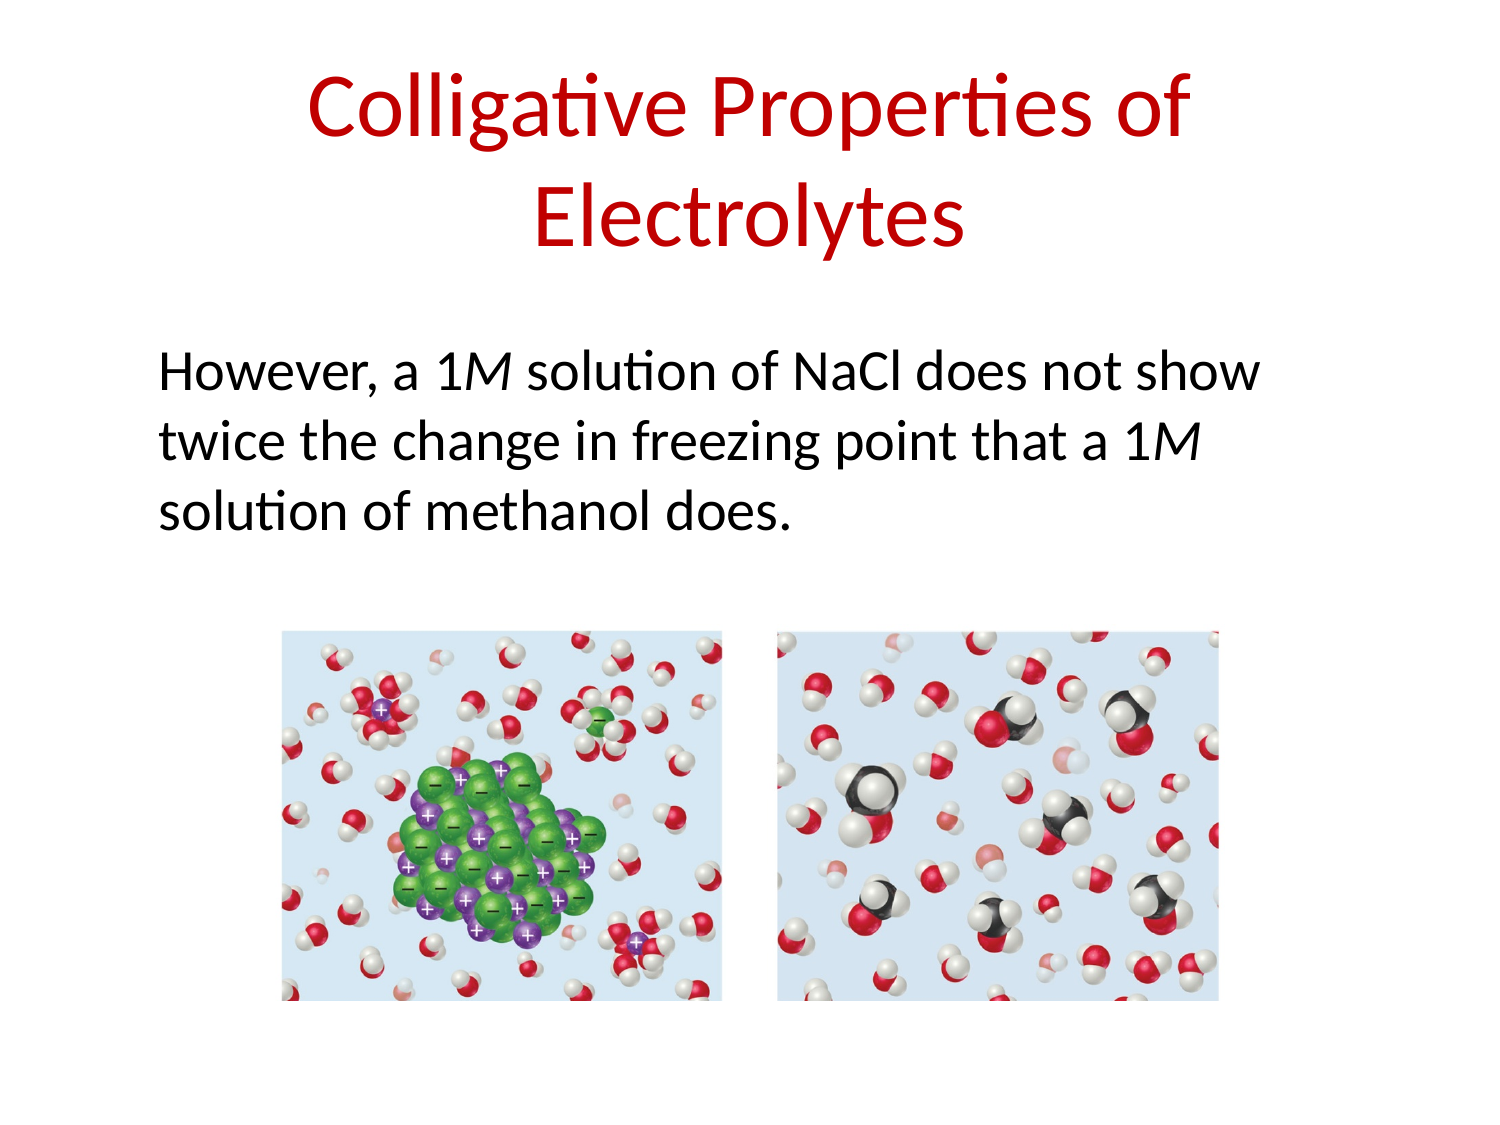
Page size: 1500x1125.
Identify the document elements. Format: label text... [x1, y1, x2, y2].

picture [275, 624, 1226, 1001]
text_box However, a 1M solution of NaCl does not show twice the change in freezing point that a 1M solution of methanol does. [87, 324, 1413, 650]
text_box Colligative Properties of Electrolytes [112, 37, 1388, 225]
